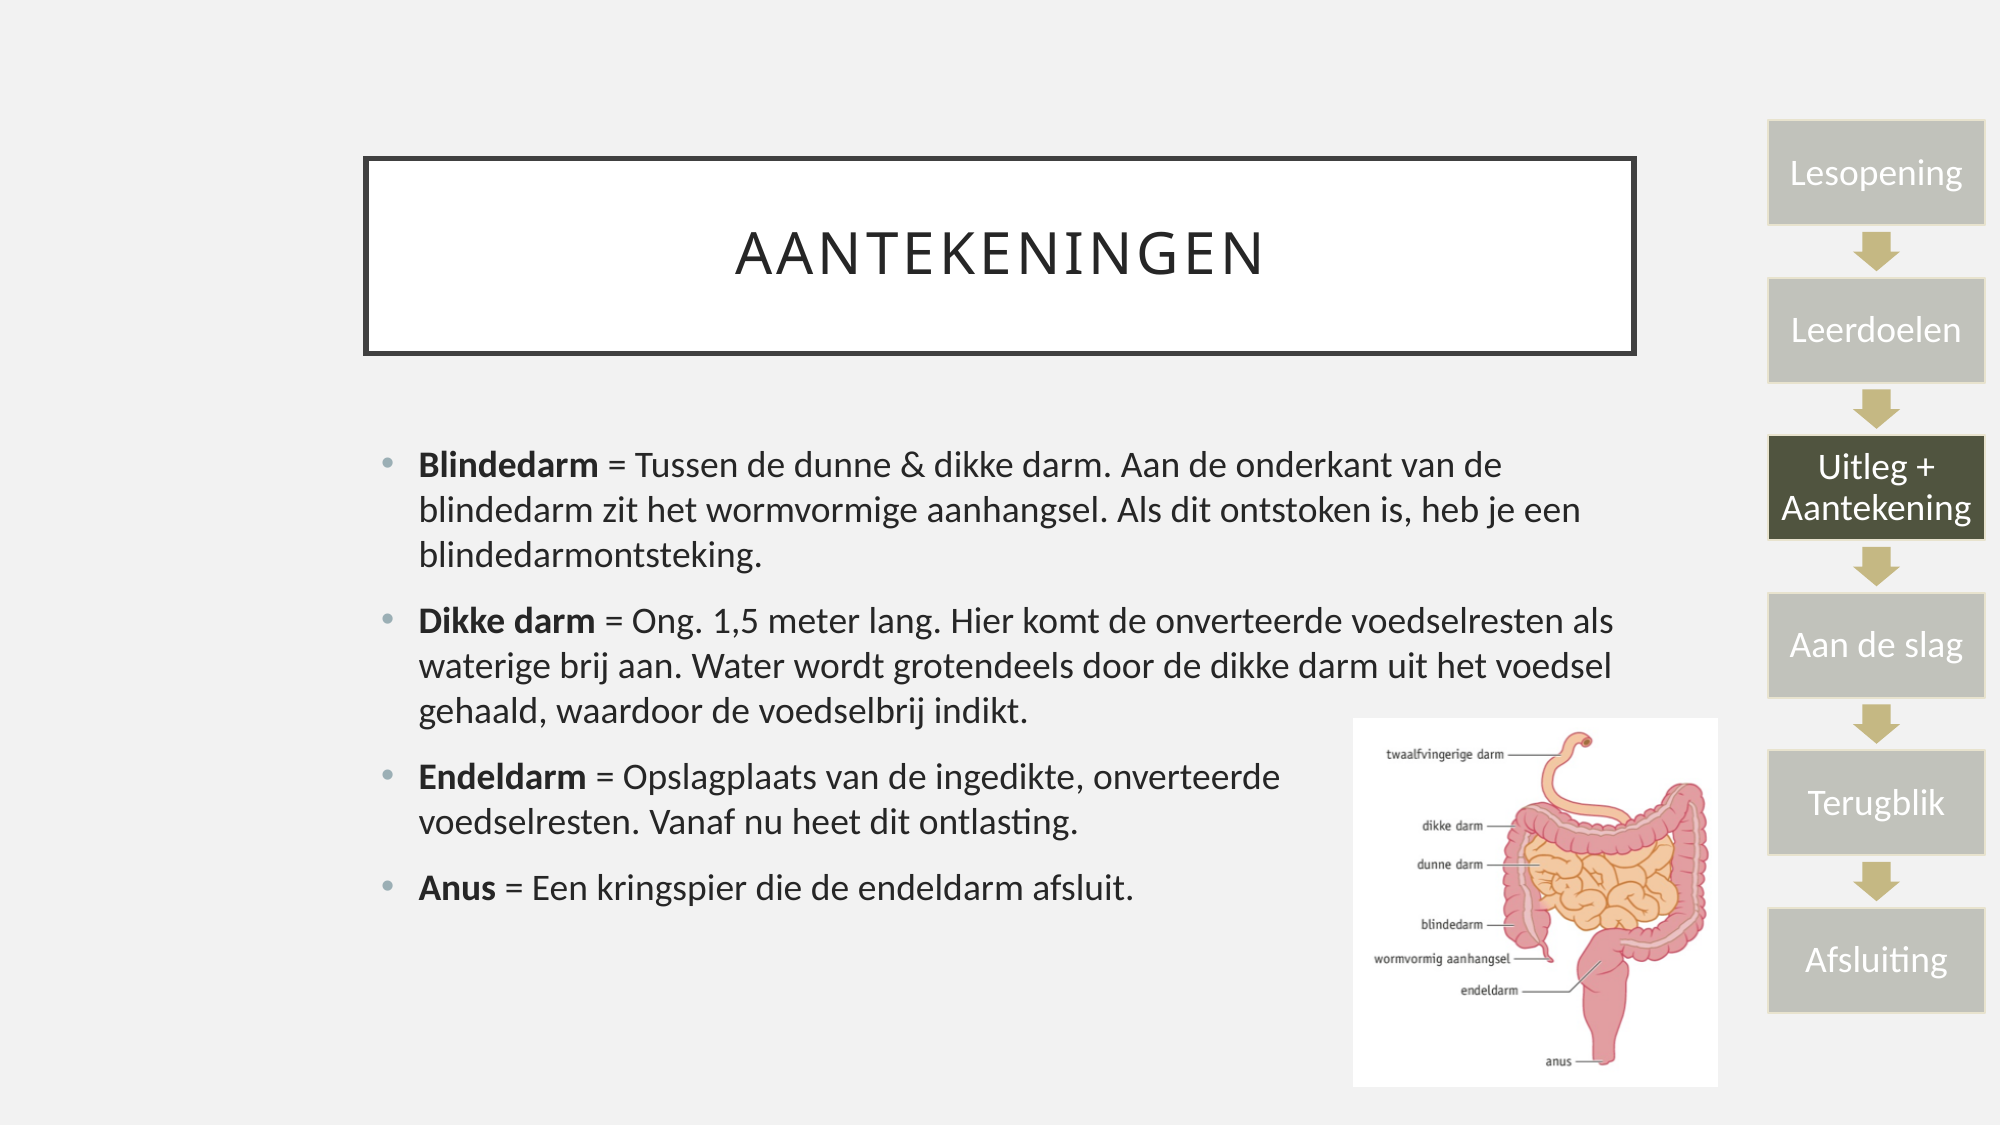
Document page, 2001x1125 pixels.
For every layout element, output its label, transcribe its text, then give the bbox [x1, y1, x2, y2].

list Blindedarm = Tussen de dunne & dikke darm. Aan de onderkant van de blindedarm zit het wormvormige aanhangsel. Als dit ontstoken is, heb je een blindedarmontsteking. Dikke darm = Ong. 1,5 meter lang. Hier komt de onverteerde voedselresten als waterige brij aan. Water wordt grotendeels door de dikke darm uit het voedsel gehaald, waardoor de voedselbrij indikt. Endeldarm = Opslagplaats van de ingedikte, onverteerde voedselresten. Vanaf nu heet dit ontlasting. Anus = Een kringspier die de endeldarm afsluit. [366, 432, 1683, 1100]
picture [1353, 718, 1718, 1087]
title aantekeningen [363, 156, 1637, 356]
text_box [1753, 119, 2000, 1014]
